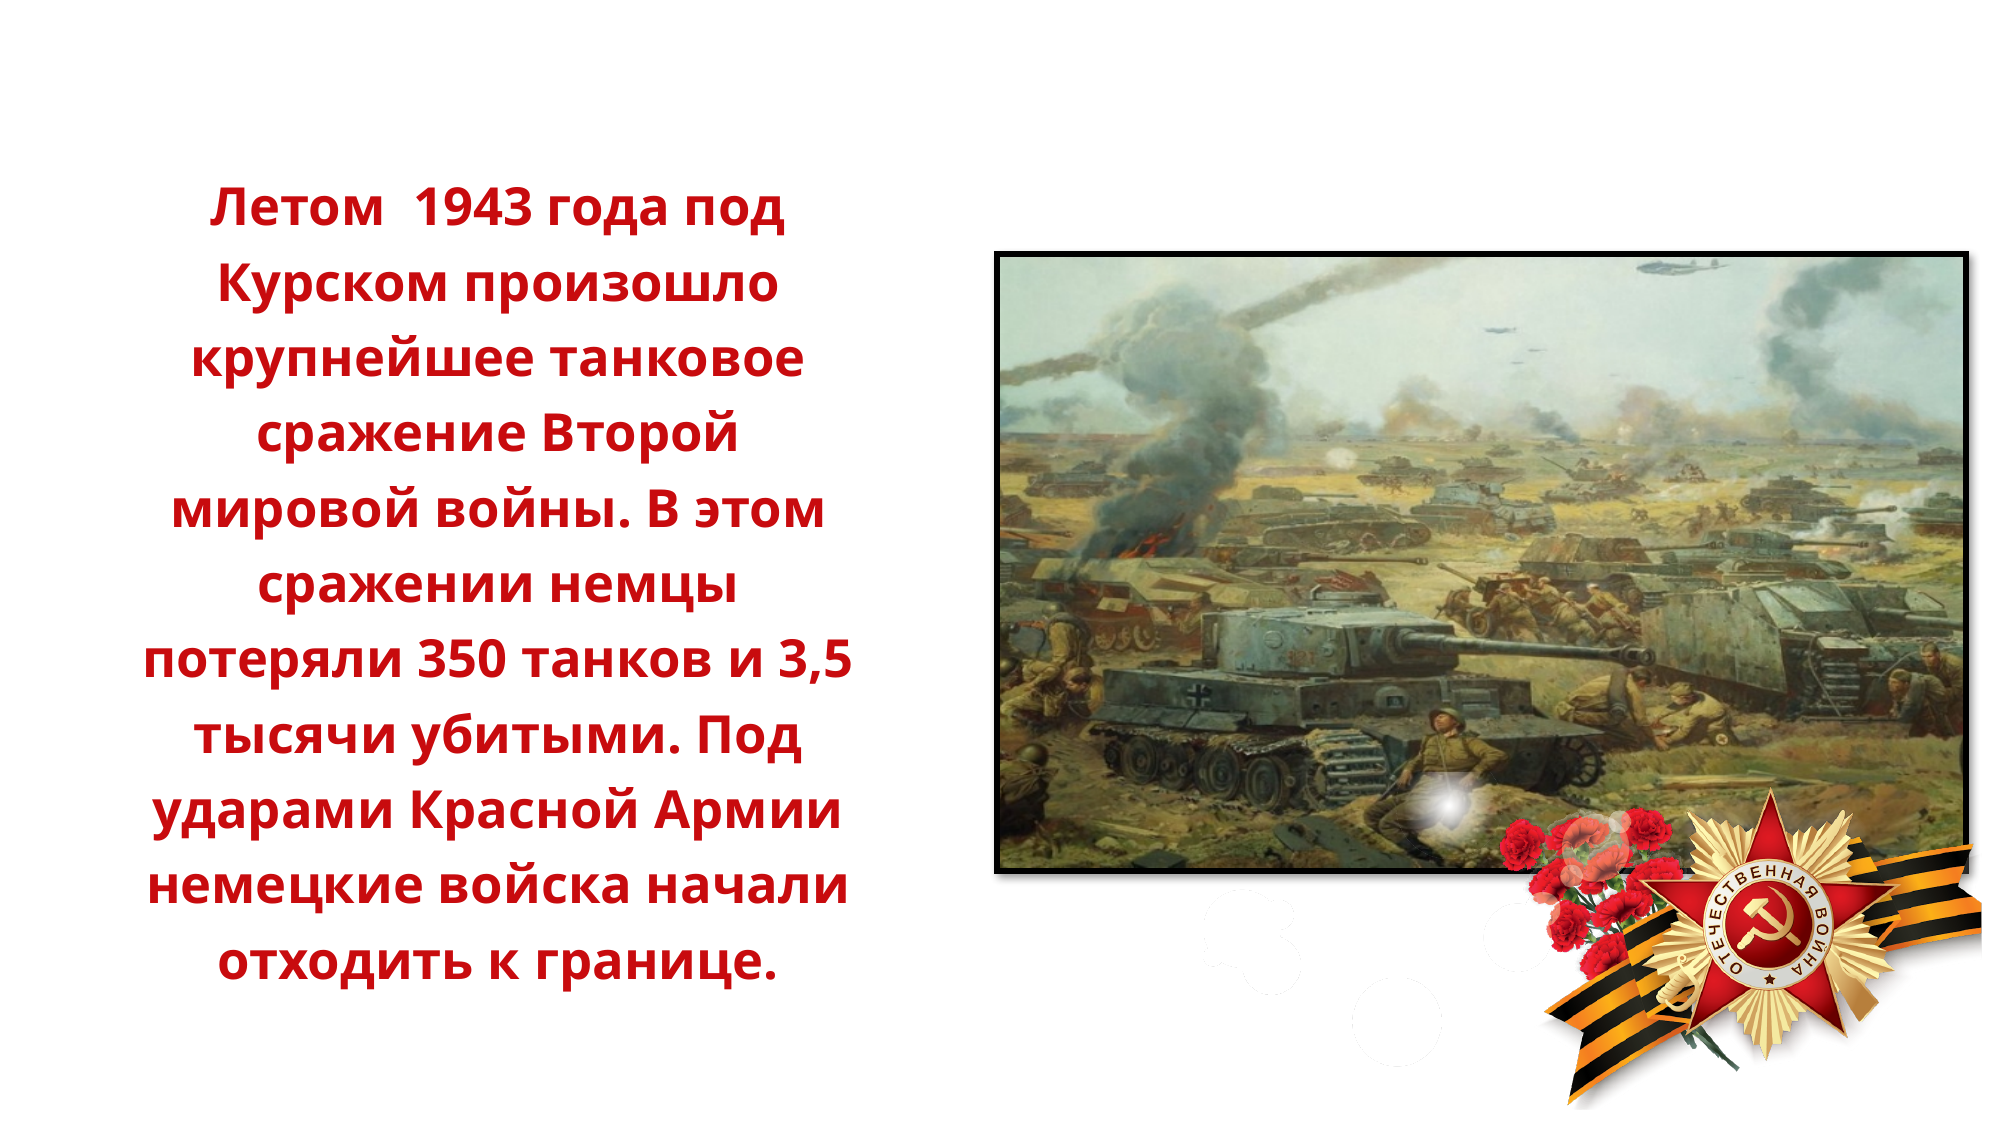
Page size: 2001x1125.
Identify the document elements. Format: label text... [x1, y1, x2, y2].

picture [999, 257, 2000, 1125]
text_box Летом 1943 года под Курском произошло крупнейшее танковое сражение Второй мировой войны. В этом сражении немцы потеряли 350 танков и 3,5 тысячи убитыми. Под ударами Красной Армии немецкие войска начали отходить к границе. [109, 153, 887, 1004]
